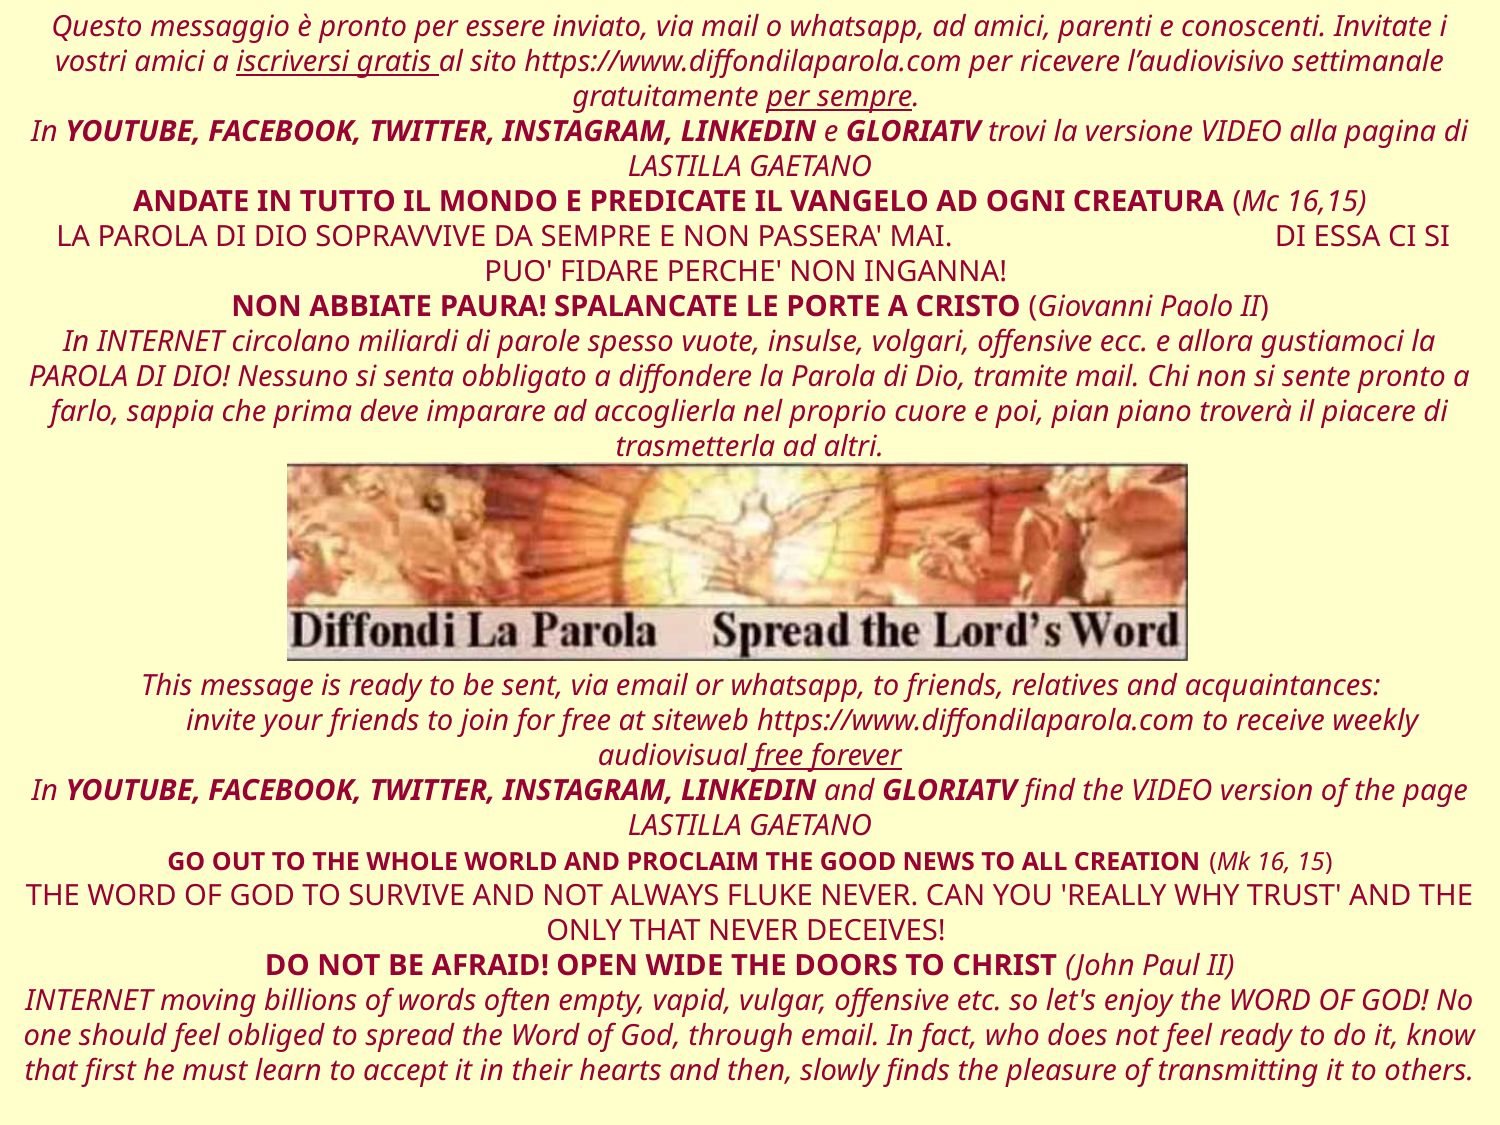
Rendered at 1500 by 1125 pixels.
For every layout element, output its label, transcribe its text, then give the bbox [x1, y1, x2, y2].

picture [287, 462, 1188, 661]
text_box Questo messaggio è pronto per essere inviato, via mail o whatsapp, ad amici, parenti e conoscenti. Invitate i vostri amici a iscriversi gratis al sito https://www.diffondilaparola.com per ricevere l’audiovisivo settimanale gratuitamente per sempre. In YOUTUBE, FACEBOOK, TWITTER, INSTAGRAM, LINKEDIN e GLORIATV trovi la versione VIDEO alla pagina di LASTILLA GAETANO ANDATE IN TUTTO IL MONDO E PREDICATE IL VANGELO AD OGNI CREATURA (Mc 16,15) LA PAROLA DI DIO SOPRAVVIVE DA SEMPRE E NON PASSERA' MAI. DI ESSA CI SI PUO' FIDARE PERCHE' NON INGANNA! NON ABBIATE PAURA! SPALANCATE LE PORTE A CRISTO (Giovanni Paolo II) In INTERNET circolano miliardi di parole spesso vuote, insulse, volgari, offensive ecc. e allora gustiamoci la PAROLA DI DIO! Nessuno si senta obbligato a diffondere la Parola di Dio, tramite mail. Chi non si sente pronto a farlo, sappia che prima deve imparare ad accoglierla nel proprio cuore e poi, pian piano troverà il piacere di trasmetterla ad altri. This message is ready to be sent, via email or whatsapp, to friends, relatives and acquaintances: invite your friends to join for free at siteweb https://www.diffondilaparola.com to receive weekly audiovisual free forever In YOUTUBE, FACEBOOK, TWITTER, INSTAGRAM, LINKEDIN and GLORIATV find the VIDEO version of the page LASTILLA GAETANO GO OUT TO THE WHOLE WORLD AND PROCLAIM THE GOOD NEWS TO ALL CREATION (Mk 16, 15) THE WORD OF GOD TO SURVIVE AND NOT ALWAYS FLUKE NEVER. CAN YOU 'REALLY WHY TRUST' AND THE ONLY THAT NEVER DECEIVES! DO NOT BE AFRAID! OPEN WIDE THE DOORS TO CHRIST (John Paul II) INTERNET moving billions of words often empty, vapid, vulgar, offensive etc. so let's enjoy the WORD OF GOD! No one should feel obliged to spread the Word of God, through email. In fact, who does not feel ready to do it, know that first he must learn to accept it in their hearts and then, slowly finds the pleasure of transmitting it to others. [0, 0, 1500, 1094]
